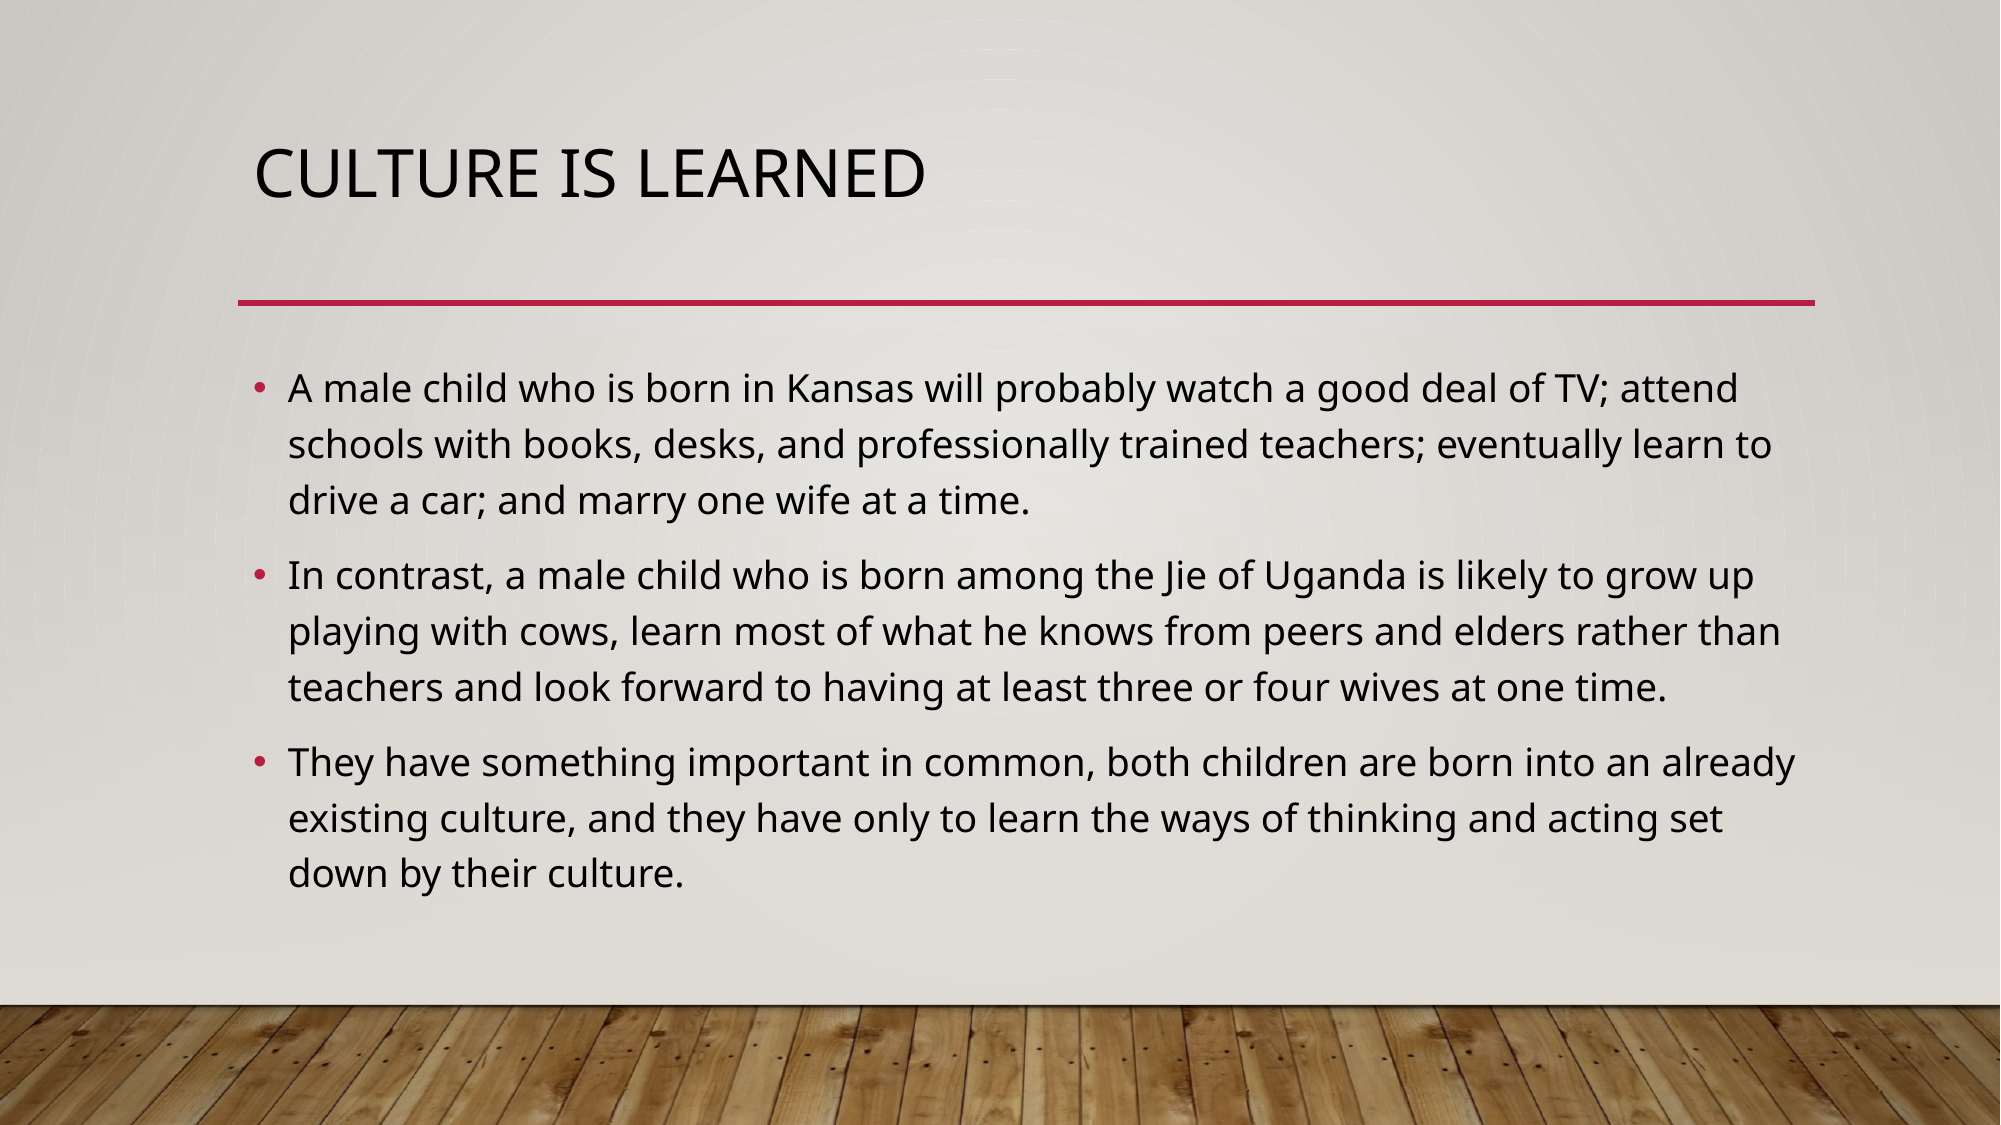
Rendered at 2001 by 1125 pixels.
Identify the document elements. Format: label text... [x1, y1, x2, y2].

picture [0, 1005, 2000, 1125]
list A male child who is born in Kansas will probably watch a good deal of TV; attend schools with books, desks, and professionally trained teachers; eventually learn to drive a car; and marry one wife at a time. In contrast, a male child who is born among the Jie of Uganda is likely to grow up playing with cows, learn most of what he knows from peers and elders rather than teachers and look forward to having at least three or four wives at one time. They have something important in common, both children are born into an already existing culture, and they have only to learn the ways of thinking and acting set down by their culture. [238, 347, 1814, 914]
title Culture Is Learned [238, 131, 1814, 305]
